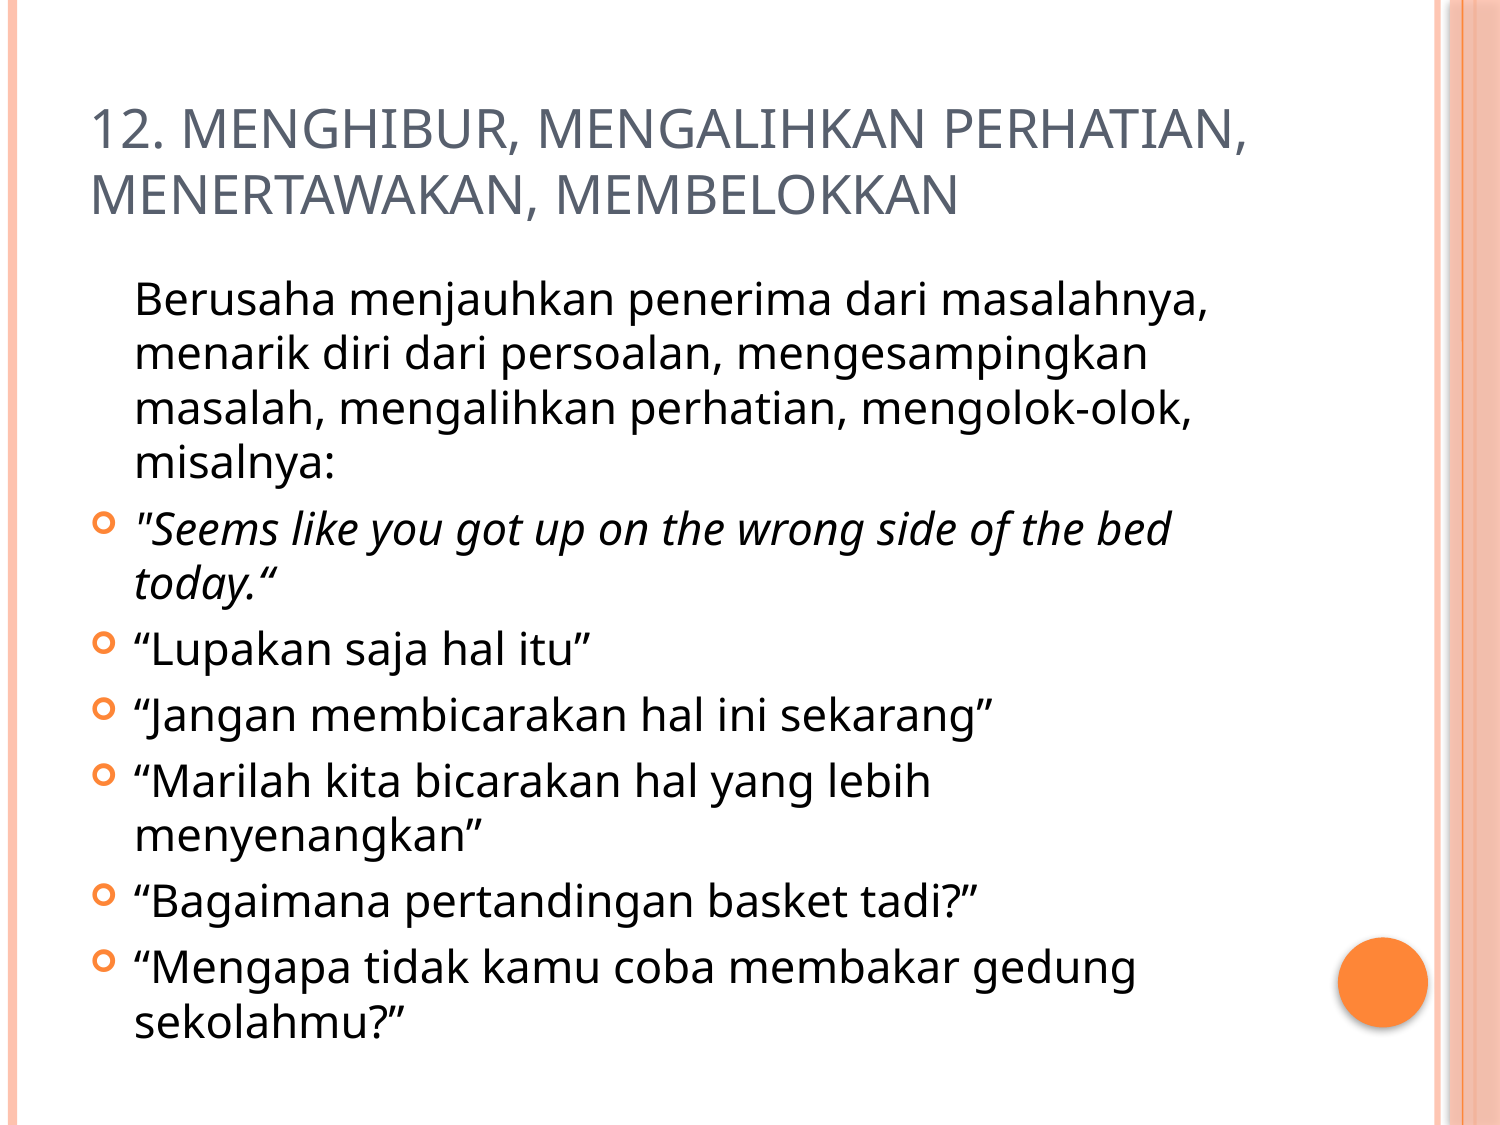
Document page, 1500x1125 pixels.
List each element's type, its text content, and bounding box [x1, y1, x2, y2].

title 12. menghibur, mengalihkan perhatian, menertawakan, membelokkan [75, 45, 1300, 233]
list Berusaha menjauhkan penerima dari masalahnya, menarik diri dari persoalan, mengesampingkan masalah, mengalihkan perhatian, mengolok-olok, misalnya: "Seems like you got up on the wrong side of the bed today.“ “Lupakan saja hal itu” “Jangan membicarakan hal ini sekarang” “Marilah kita bicarakan hal yang lebih menyenangkan” “Bagaimana pertandingan basket tadi?” “Mengapa tidak kamu coba membakar gedung sekolahmu?” [75, 262, 1300, 1062]
